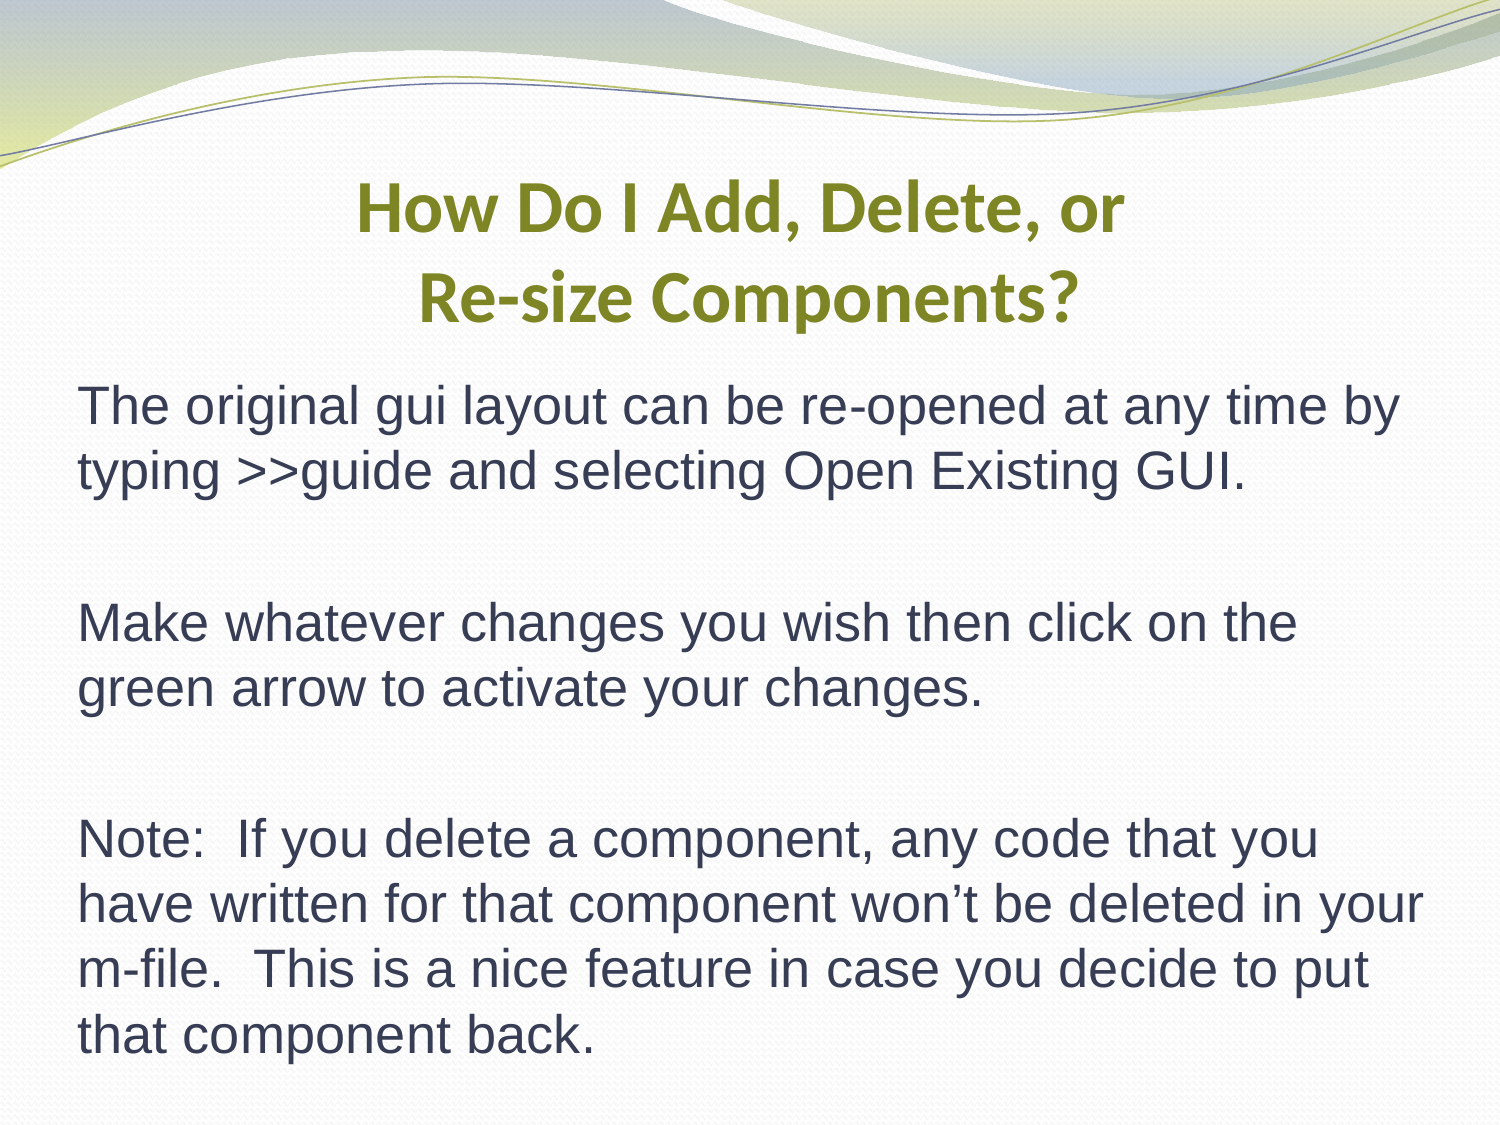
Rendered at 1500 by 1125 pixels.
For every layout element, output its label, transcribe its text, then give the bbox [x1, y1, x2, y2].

list The original gui layout can be re-opened at any time by typing >>guide and selecting Open Existing GUI. Make whatever changes you wish then click on the green arrow to activate your changes. Note: If you delete a component, any code that you have written for that component won’t be deleted in your m-file. This is a nice feature in case you decide to put that component back. [62, 362, 1450, 1088]
title How Do I Add, Delete, or Re-size Components? [75, 149, 1425, 338]
